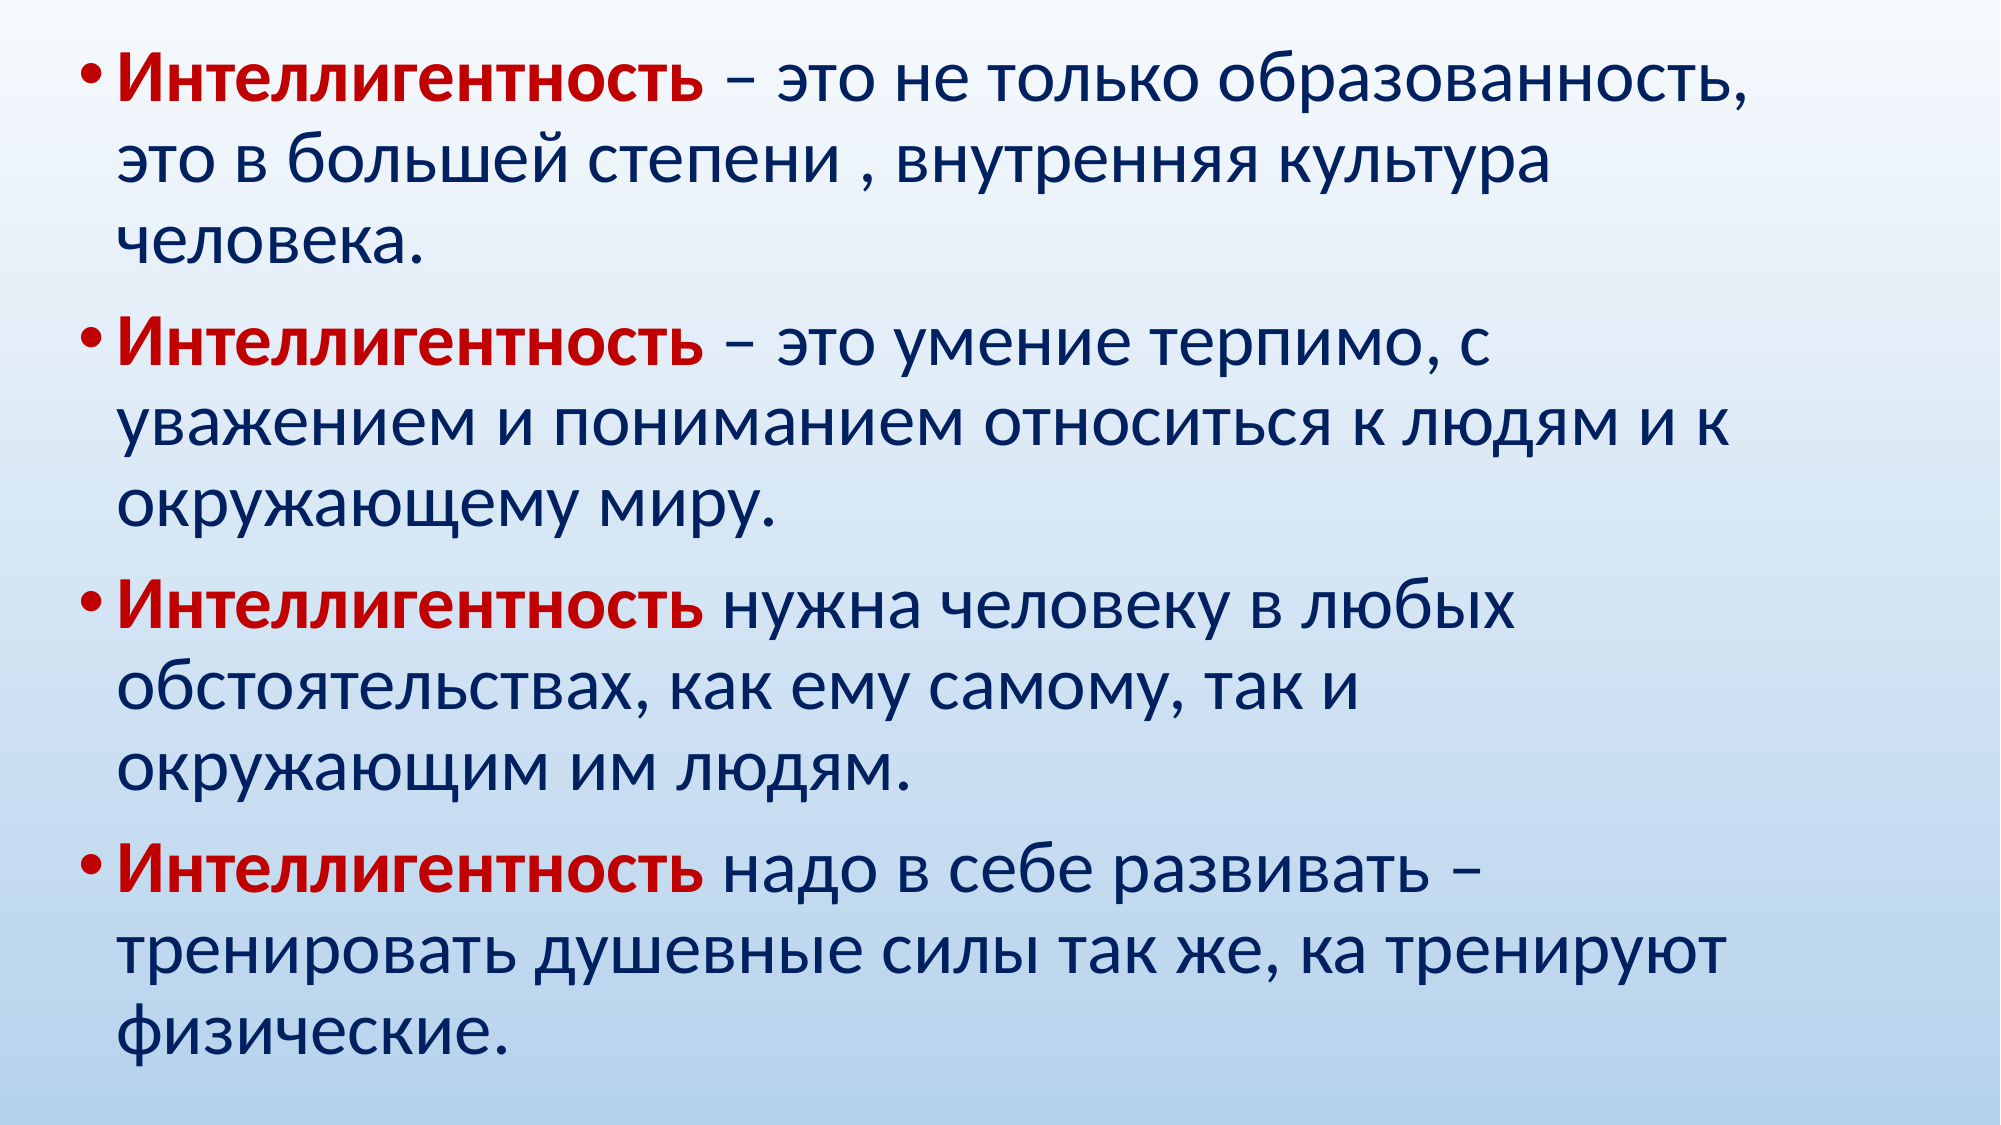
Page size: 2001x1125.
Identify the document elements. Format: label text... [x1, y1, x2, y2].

list Интеллигентность – это не только образованность, это в большей степени , внутренняя культура человека. Интеллигентность – это умение терпимо, с уважением и пониманием относиться к людям и к окружающему миру. Интеллигентность нужна человеку в любых обстоятельствах, как ему самому, так и окружающим им людям. Интеллигентность надо в себе развивать – тренировать душевные силы так же, ка тренируют физические. [63, 28, 1789, 1075]
